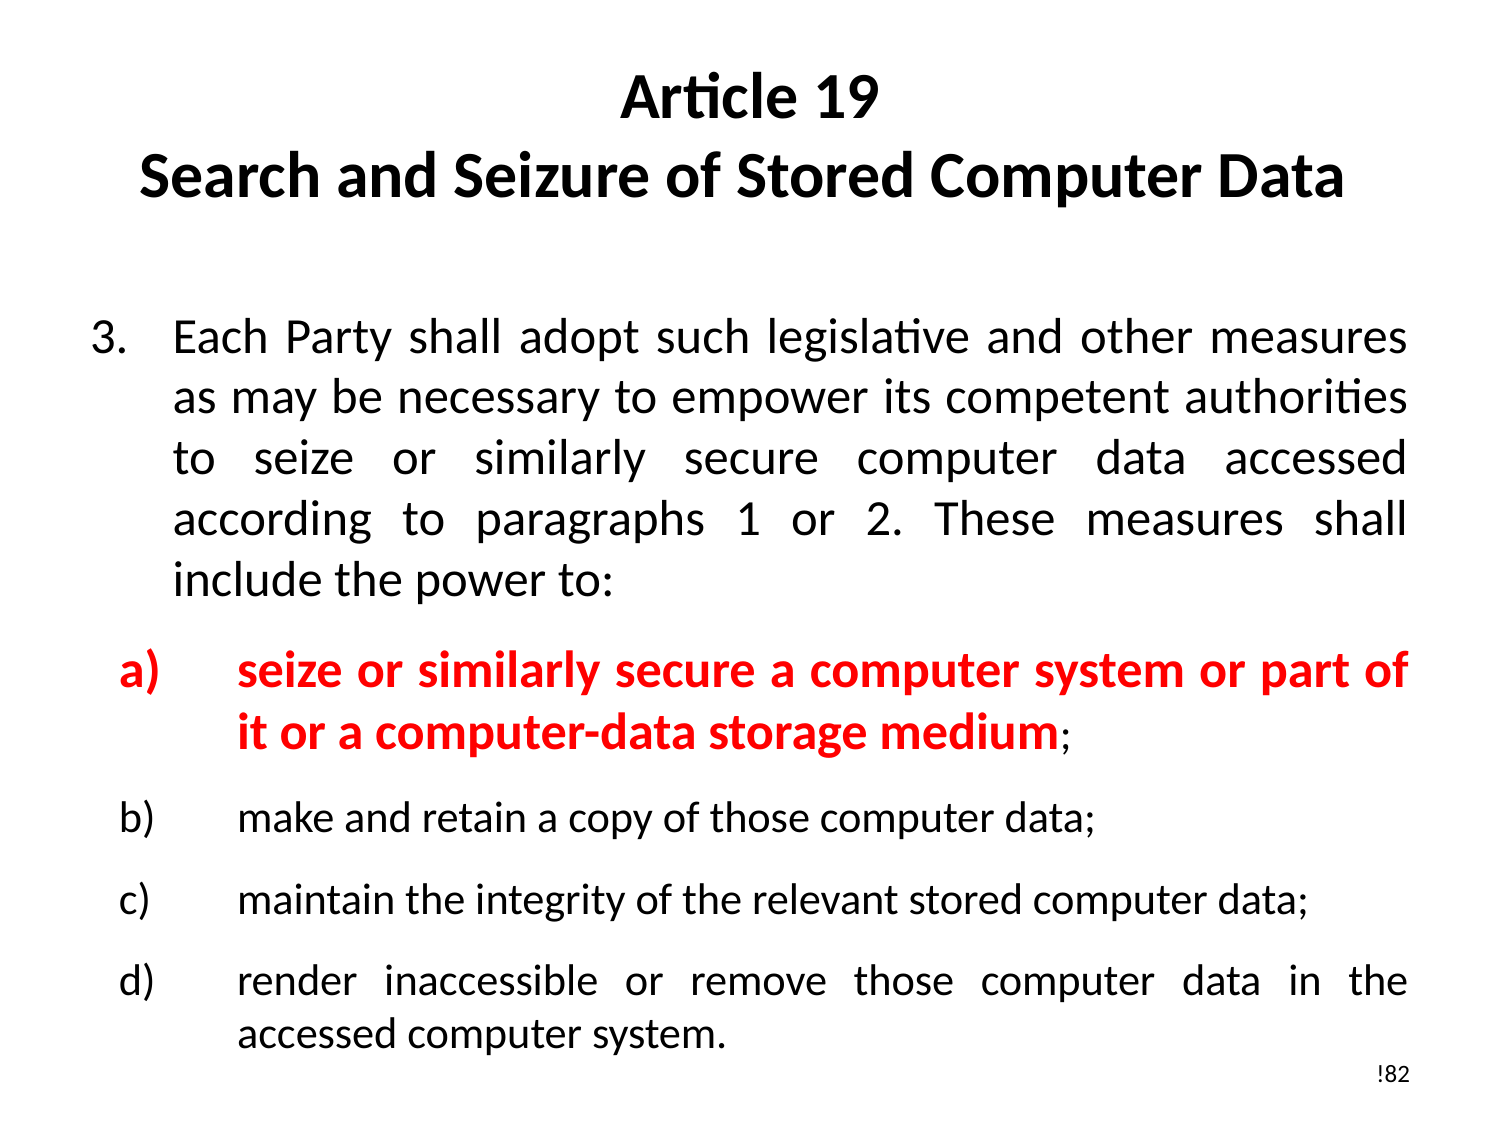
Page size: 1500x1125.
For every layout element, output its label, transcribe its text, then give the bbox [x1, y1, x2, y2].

list Each Party shall adopt such legislative and other measures as may be necessary to empower its competent authorities to seize or similarly secure computer data accessed according to paragraphs 1 or 2. These measures shall include the power to: seize or similarly secure a computer system or part of it or a computer-data storage medium; make and retain a copy of those computer data; maintain the integrity of the relevant stored computer data; render inaccessible or remove those computer data in the accessed computer system. [74, 294, 1426, 1073]
slide_number !82 [1074, 1042, 1425, 1103]
title Article 19 Search and Seizure of Stored Computer Data [74, 44, 1426, 220]
